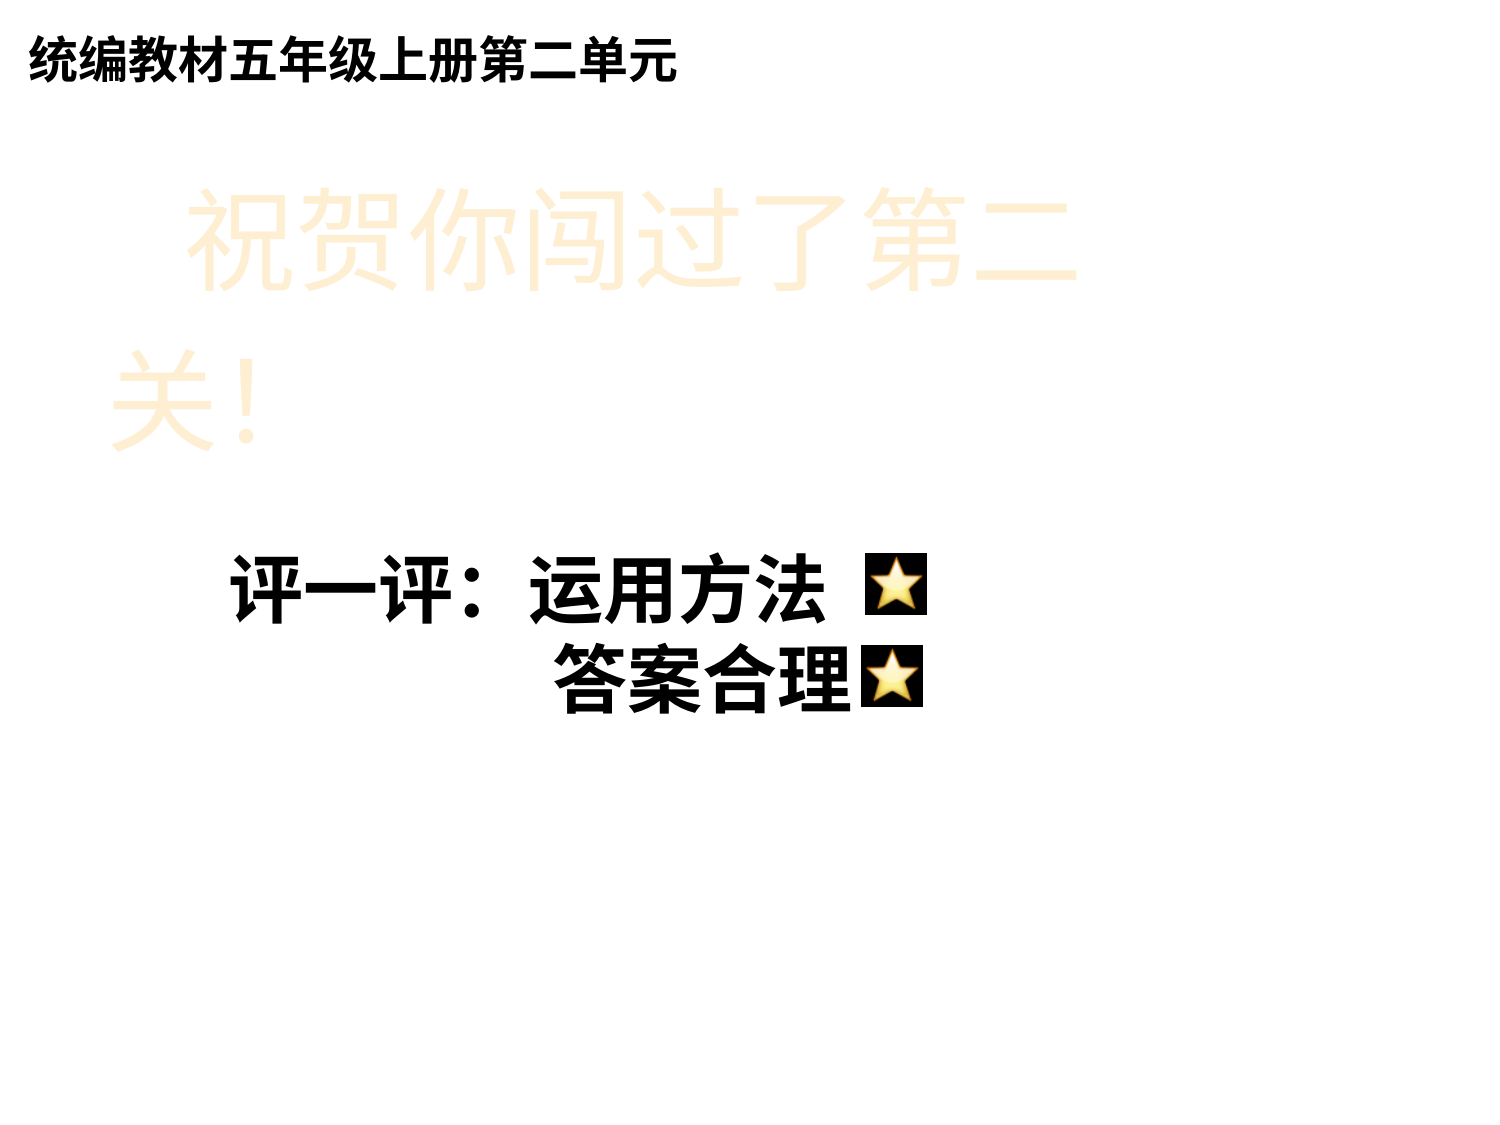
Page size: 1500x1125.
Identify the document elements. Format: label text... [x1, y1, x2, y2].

picture [865, 553, 927, 615]
picture [860, 645, 923, 707]
text_box 评一评：运用方法 答案合理 [214, 535, 1449, 730]
list 祝贺你闯过了第二关！ [90, 134, 1236, 318]
text_box 统编教材五年级上册第二单元 [13, 21, 694, 97]
